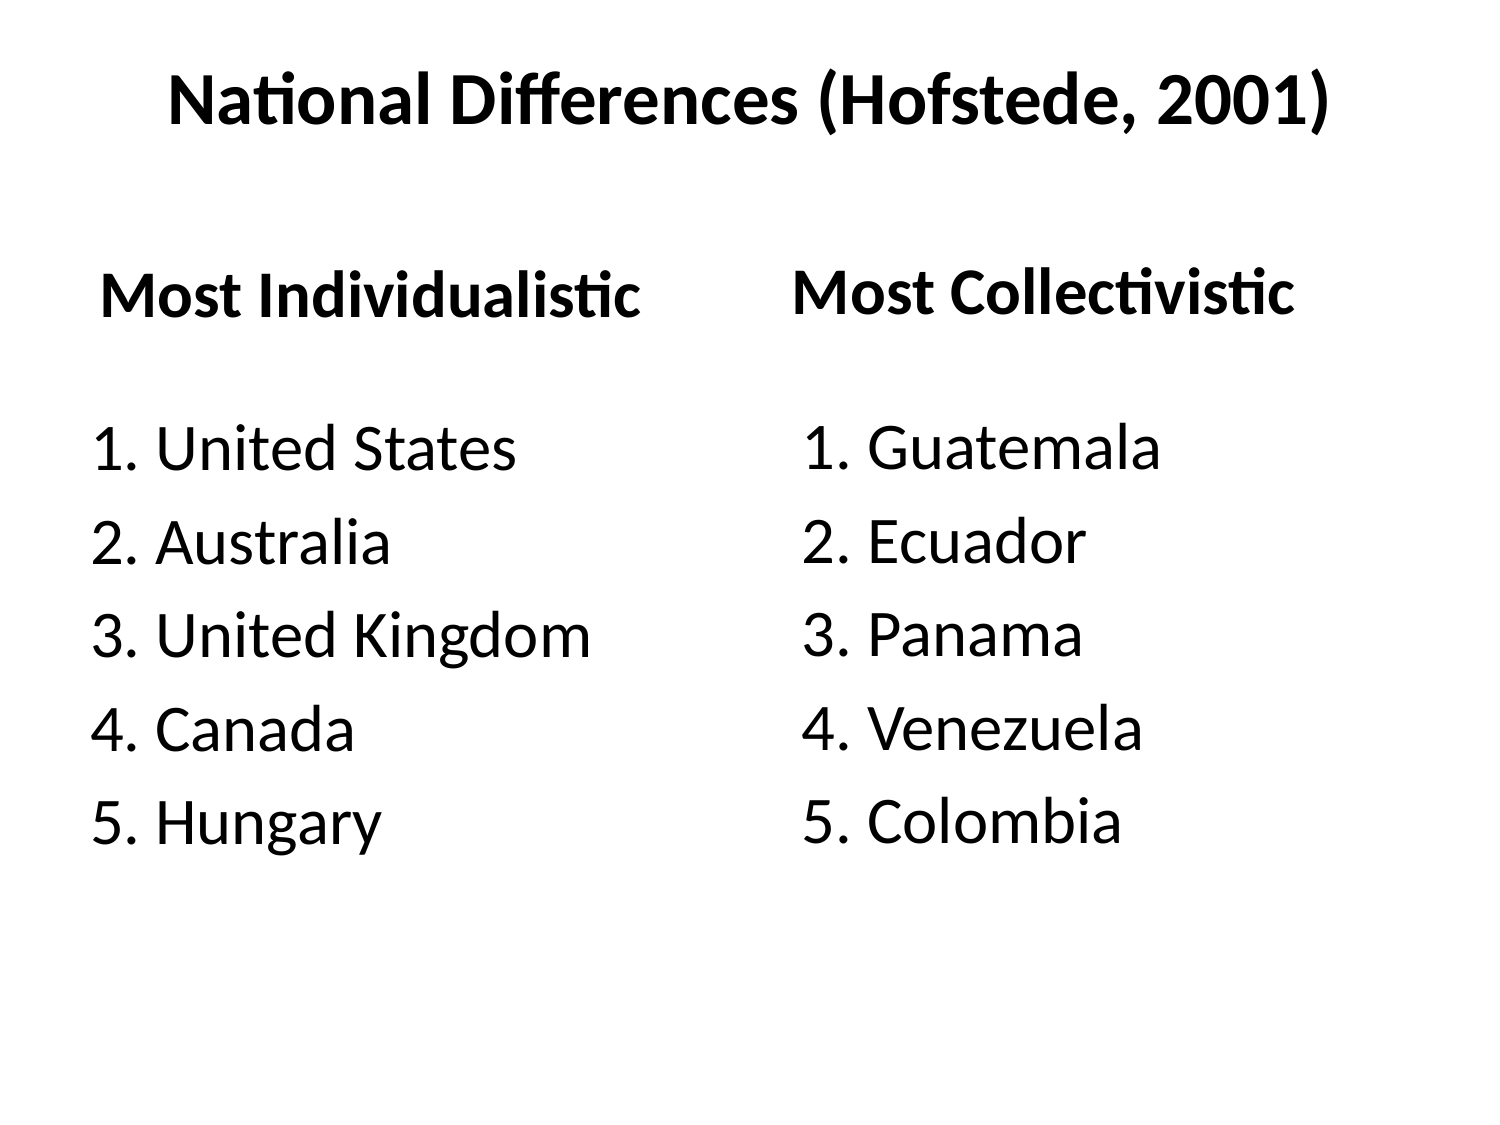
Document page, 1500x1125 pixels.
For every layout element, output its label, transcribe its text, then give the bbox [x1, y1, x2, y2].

text_box National Differences (Hofstede, 2001) [74, 0, 1425, 188]
text_box 1. Guatemala 2. Ecuador 3. Panama 4. Venezuela 5. Colombia [786, 395, 1500, 1125]
list 1. United States 2. Australia 3. United Kingdom 4. Canada 5. Hungary [75, 396, 786, 1125]
text_box Most Collectivistic [566, 194, 1500, 382]
title Most Individualistic [0, 197, 1225, 385]
